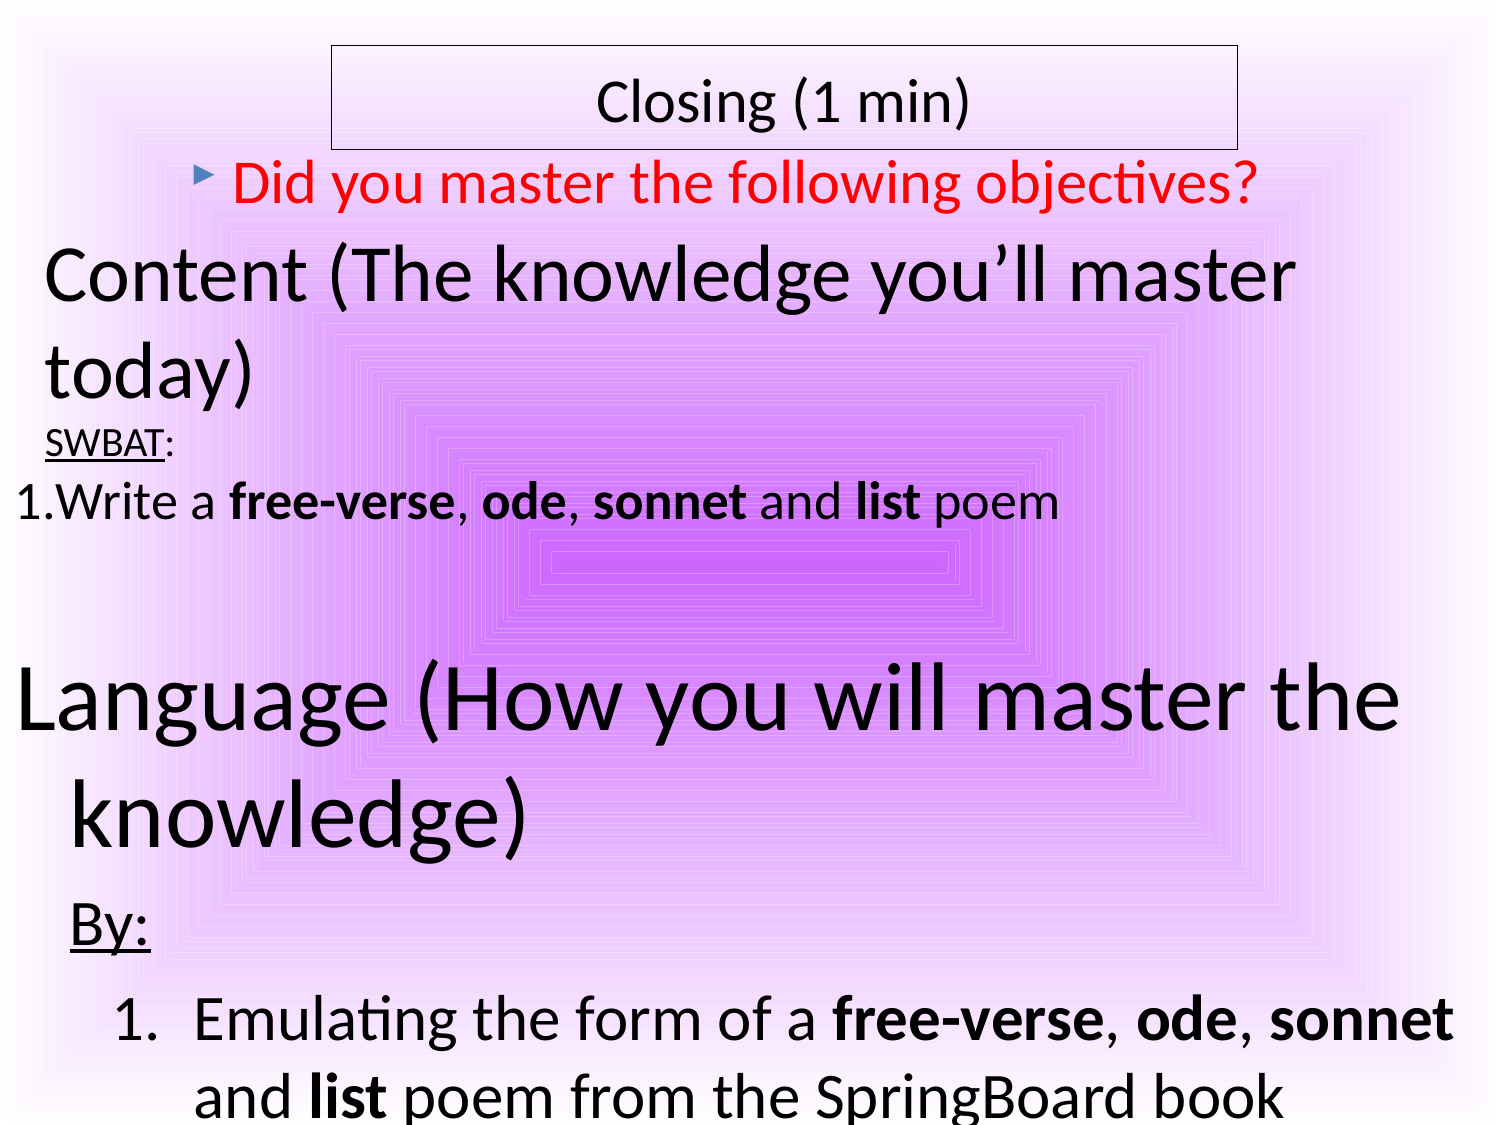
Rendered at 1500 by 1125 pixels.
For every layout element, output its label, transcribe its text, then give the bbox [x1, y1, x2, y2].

text_box Language (How you will master the knowledge) By: Emulating the form of a free-verse, ode, sonnet and list poem from the SpringBoard book [0, 575, 1500, 1125]
text_box Content (The knowledge you’ll master today) SWBAT: Write a free-verse, ode, sonnet and list poem [0, 212, 1500, 575]
text_box Did you master the following objectives? [0, 134, 1434, 212]
title Closing (1 min) [331, 45, 1238, 134]
